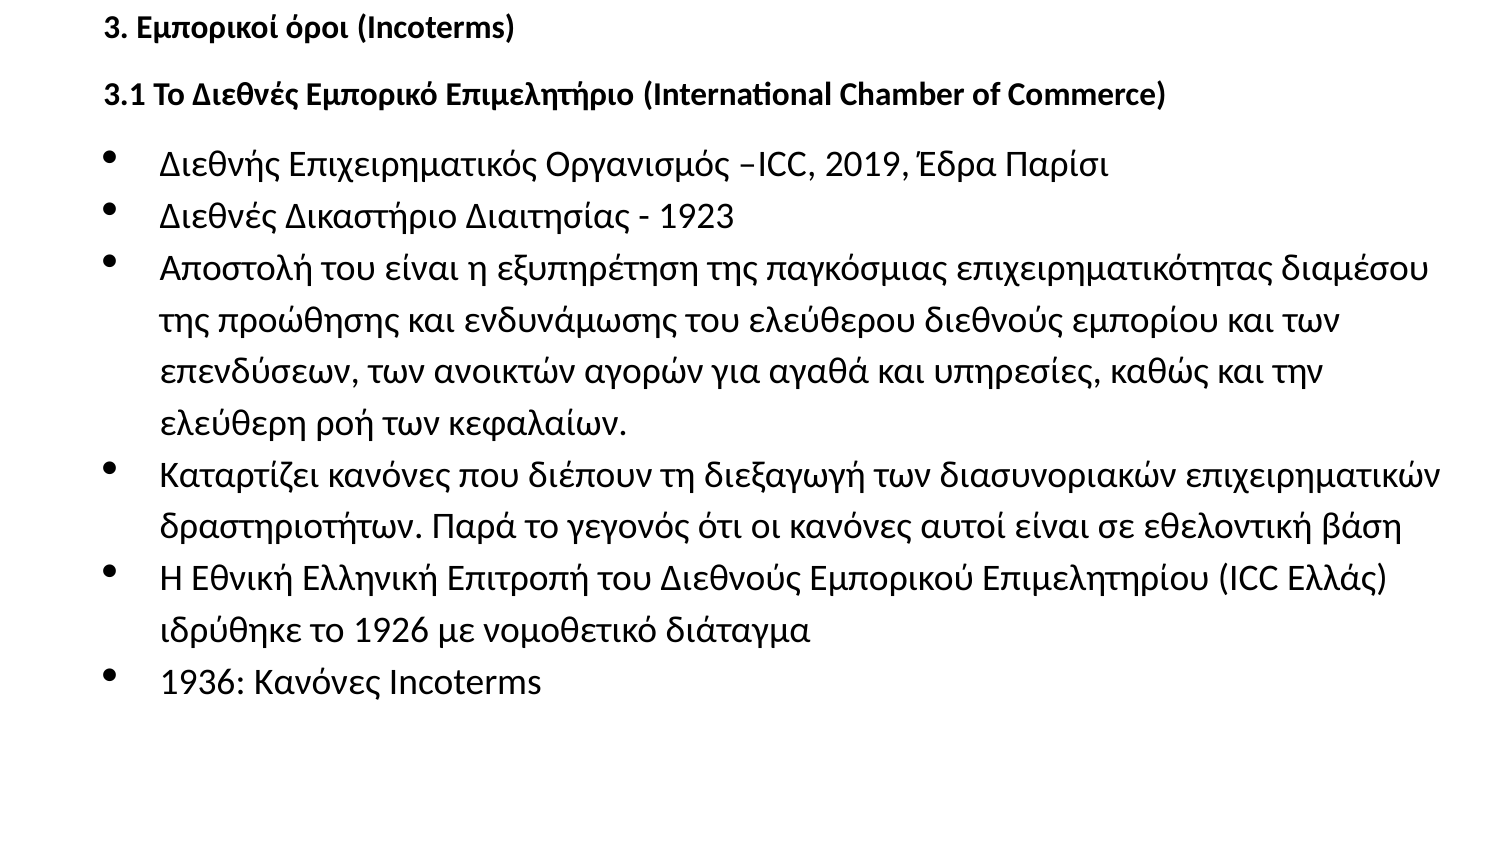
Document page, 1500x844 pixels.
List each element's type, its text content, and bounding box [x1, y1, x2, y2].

text_box 3. Εμπορικοί όροι (Incoterms) 3.1 Το Διεθνές Εμπορικό Επιμελητήριο (International Chamber of Commerce) Διεθνής Επιχειρηματικός Οργανισμός –ICC, 2019, Έδρα Παρίσι Διεθνές Δικαστήριο Διαιτησίας - 1923 Αποστολή του είναι η εξυπηρέτηση της παγκόσμιας επιχειρηματικότητας διαμέσου της προώθησης και ενδυνάμωσης του ελεύθερου διεθνούς εμπορίου και των επενδύσεων, των ανοικτών αγορών για αγαθά και υπηρεσίες, καθώς και την ελεύθερη ροή των κεφαλαίων. Kαταρτίζει κανόνες που διέπουν τη διεξαγωγή των διασυνοριακών επιχειρηματικών δραστηριοτήτων. Παρά το γεγονός ότι οι κανόνες αυτοί είναι σε εθελοντική βάση Η Εθνική Ελληνική Επιτροπή του Διεθνούς Εμπορικού Επιμελητηρίου (ICC Ελλάς) ιδρύθηκε το 1926 με νομοθετικό διάταγμα 1936: Κανόνες Incoterms [88, 0, 1471, 710]
